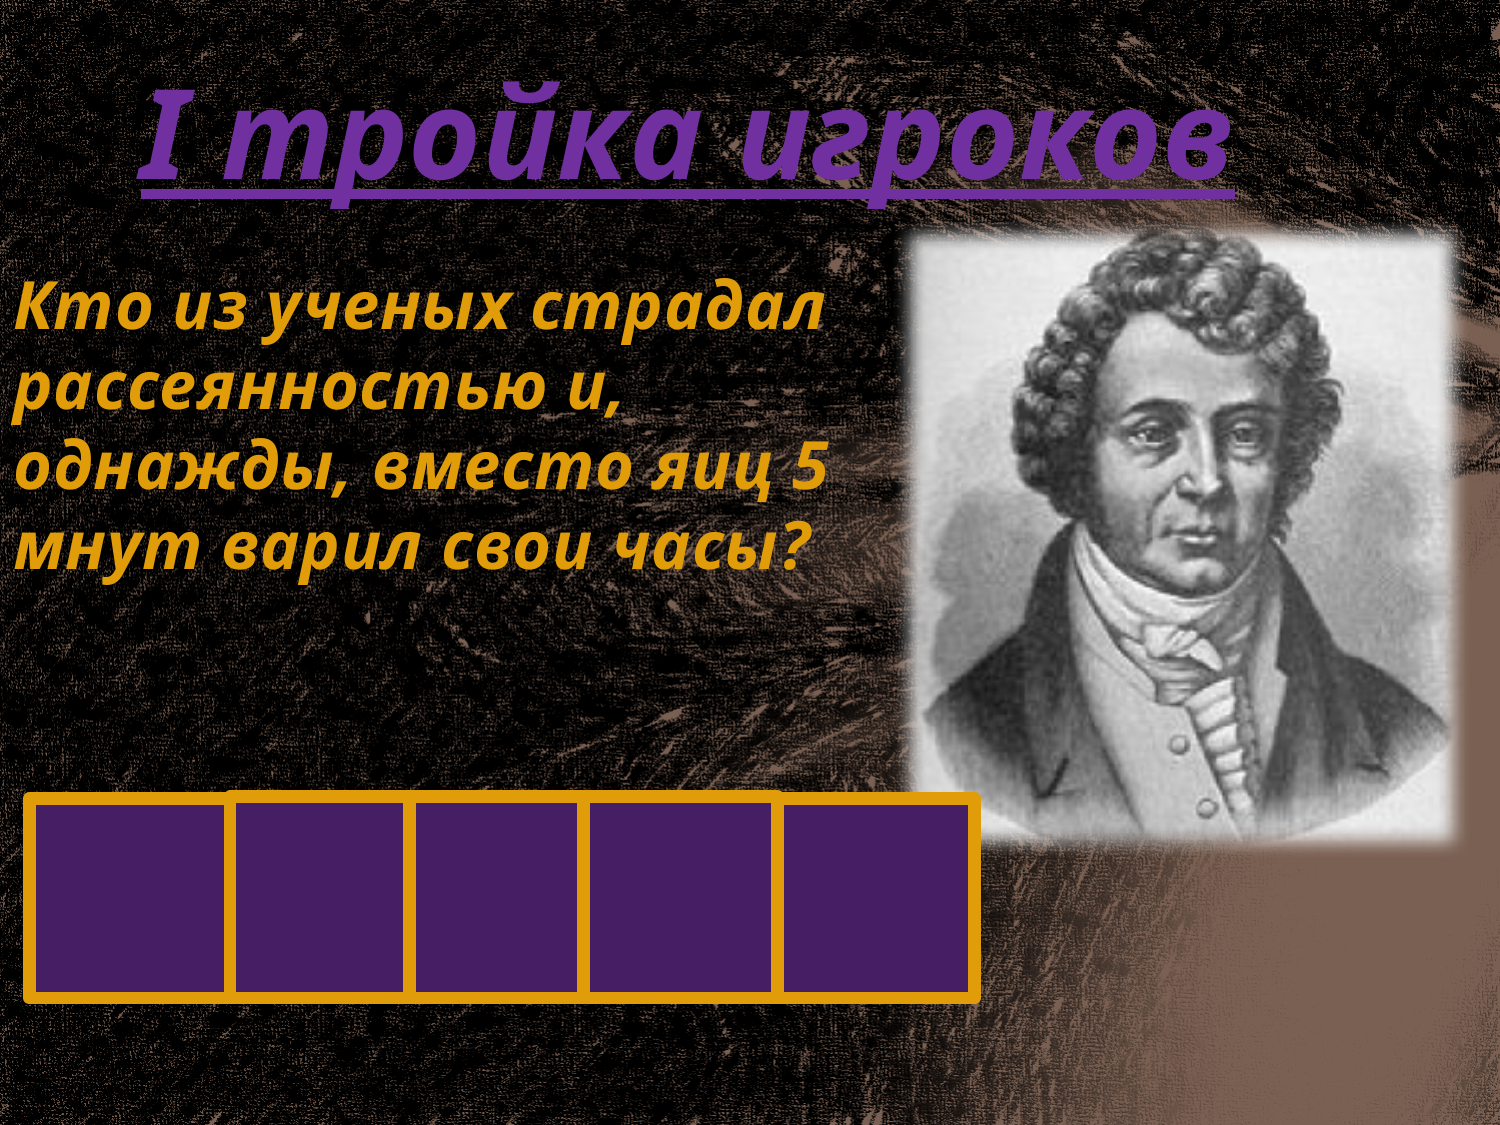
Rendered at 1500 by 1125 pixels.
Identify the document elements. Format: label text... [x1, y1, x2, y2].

text_box [229, 795, 408, 1000]
text_box [28, 797, 229, 1000]
list Кто из ученых страдал рассеянностью и, однажды, вместо яиц 5 мнут варил свои часы? [0, 255, 885, 681]
title I тройка игроков [57, 37, 1318, 213]
text_box [582, 795, 779, 1000]
picture [891, 216, 1471, 860]
text_box [408, 795, 582, 1000]
text_box [776, 797, 976, 1000]
